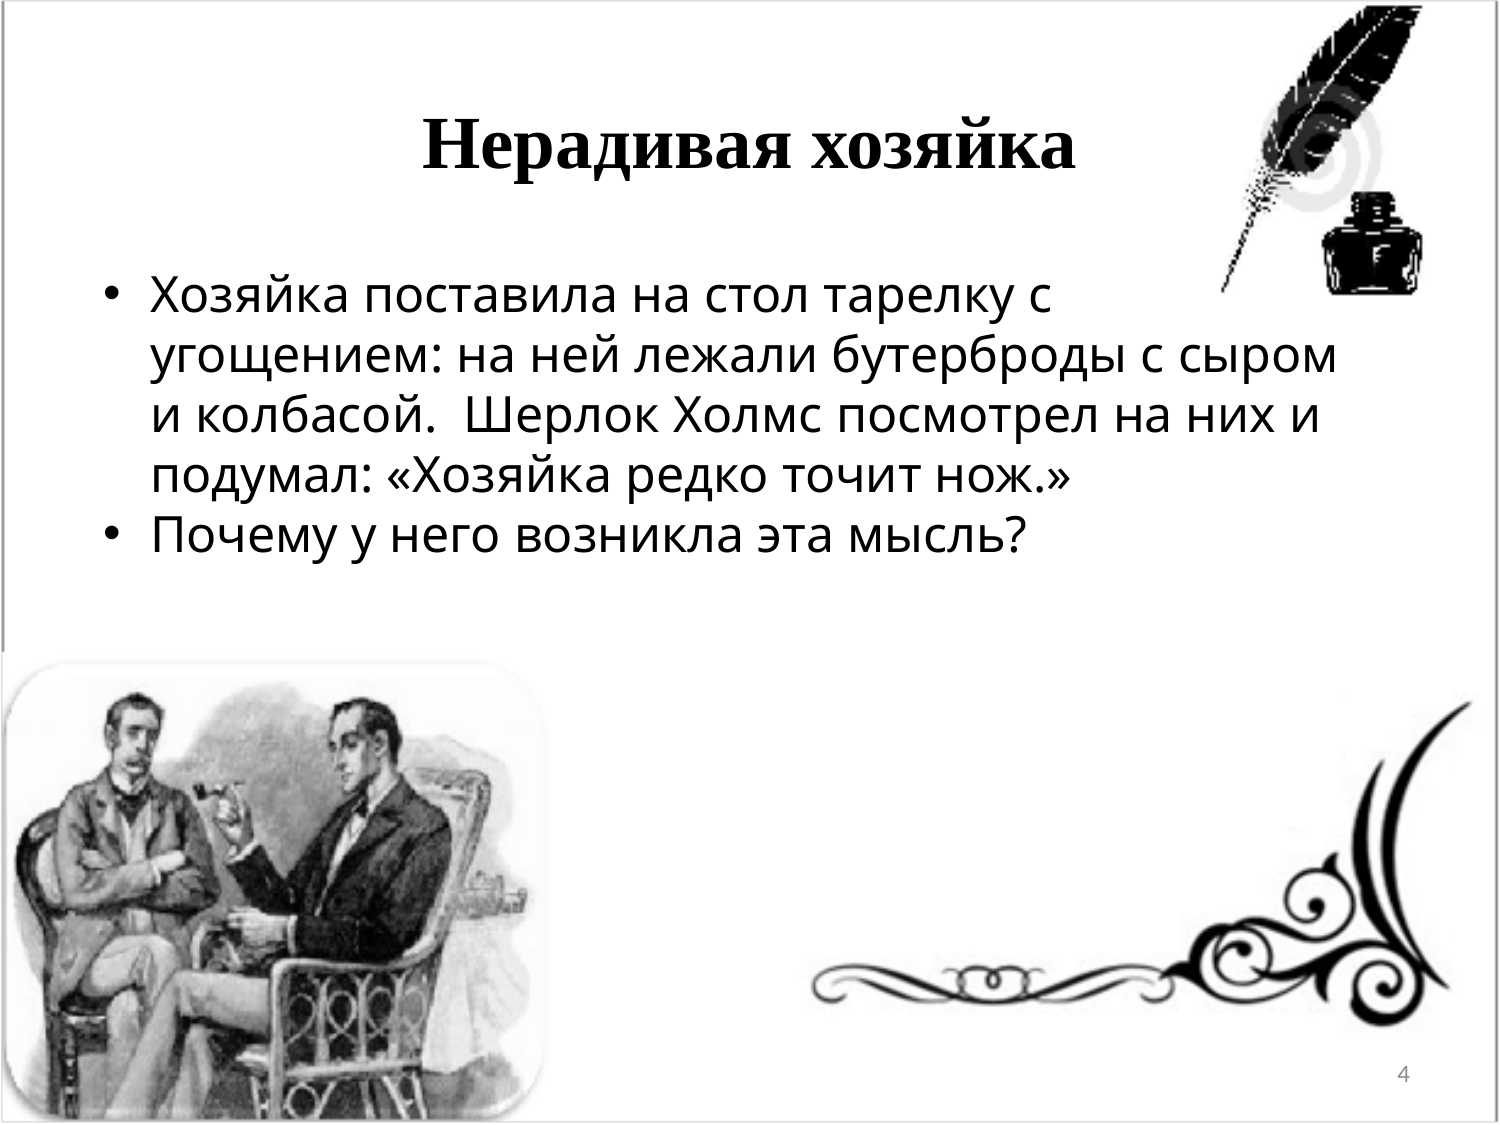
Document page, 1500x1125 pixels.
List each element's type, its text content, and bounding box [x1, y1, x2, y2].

picture [0, 0, 1500, 1125]
title Нерадивая хозяйка [75, 45, 1425, 233]
text_box Хозяйка поставила на стол тарелку с угощением: на ней лежали бутерброды с сыром и колбасой. Шерлок Холмс посмотрел на них и подумал: «Хозяйка редко точит нож.» Почему у него возникла эта мысль? [88, 255, 1365, 571]
slide_number 4 [1074, 1042, 1425, 1103]
